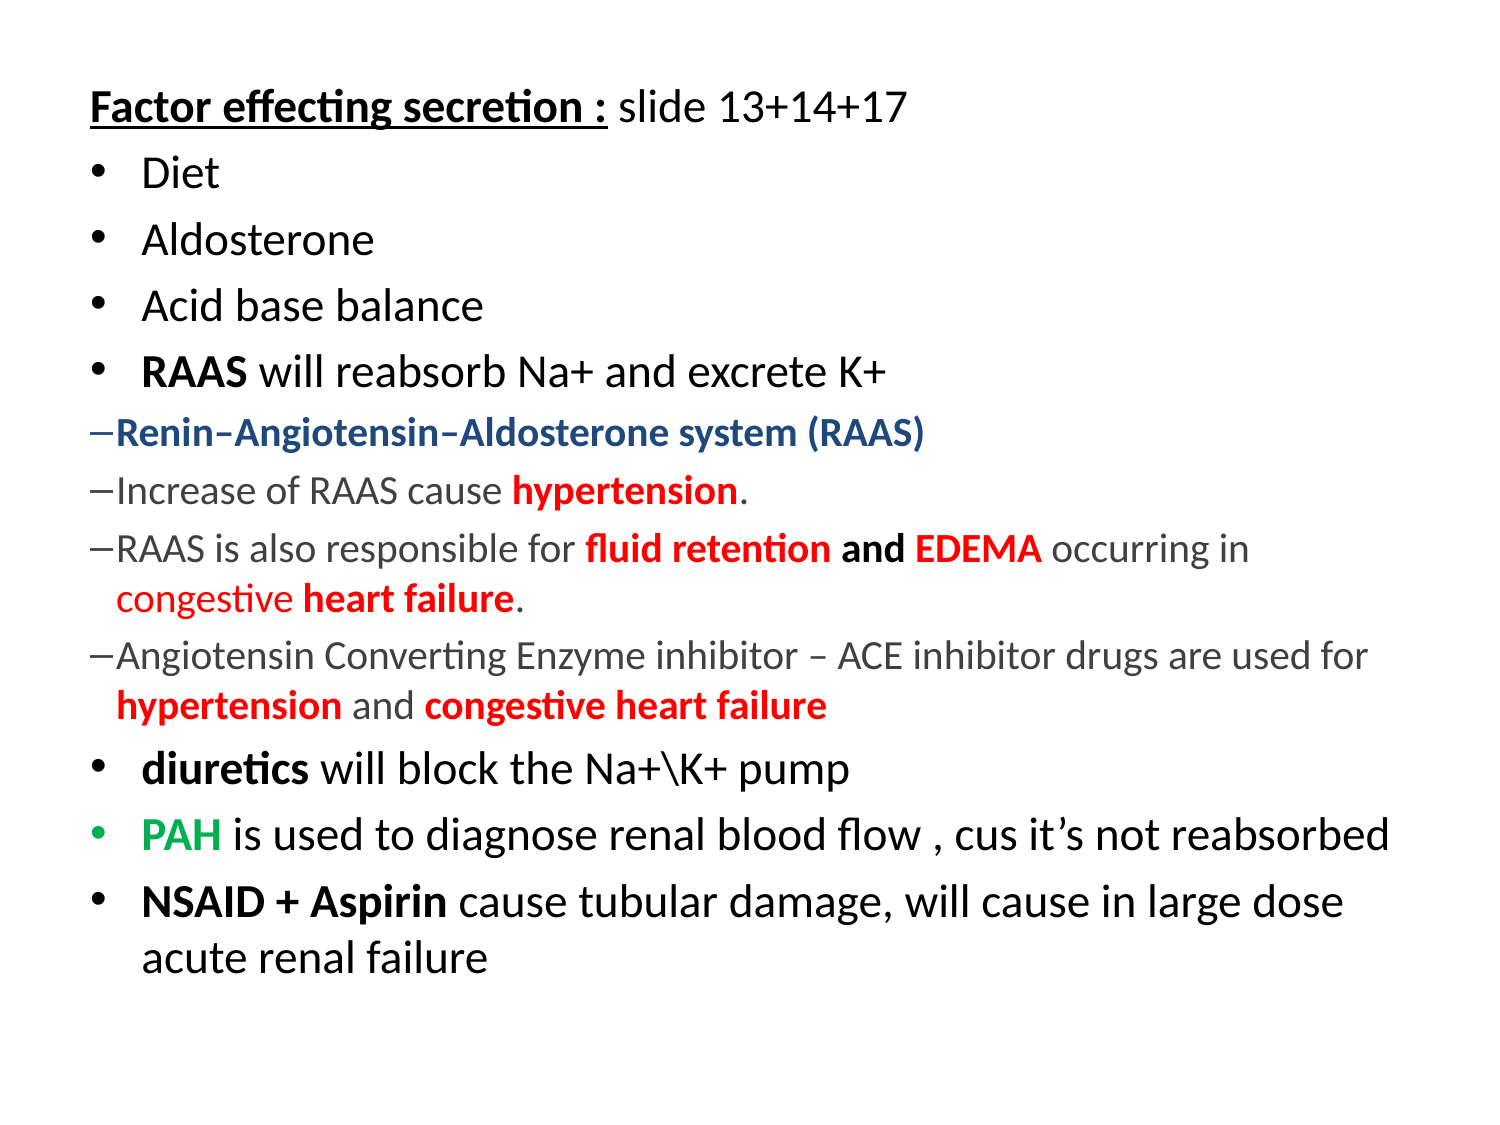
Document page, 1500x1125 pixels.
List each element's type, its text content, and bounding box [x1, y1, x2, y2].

list Factor effecting secretion : slide 13+14+17 Diet Aldosterone Acid base balance RAAS will reabsorb Na+ and excrete K+ Renin–Angiotensin–Aldosterone system (RAAS) Increase of RAAS cause hypertension. RAAS is also responsible for fluid retention and EDEMA occurring in congestive heart failure. Angiotensin Converting Enzyme inhibitor – ACE inhibitor drugs are used for hypertension and congestive heart failure diuretics will block the Na+\K+ pump PAH is used to diagnose renal blood flow , cus it’s not reabsorbed NSAID + Aspirin cause tubular damage, will cause in large dose acute renal failure [75, 67, 1425, 1005]
